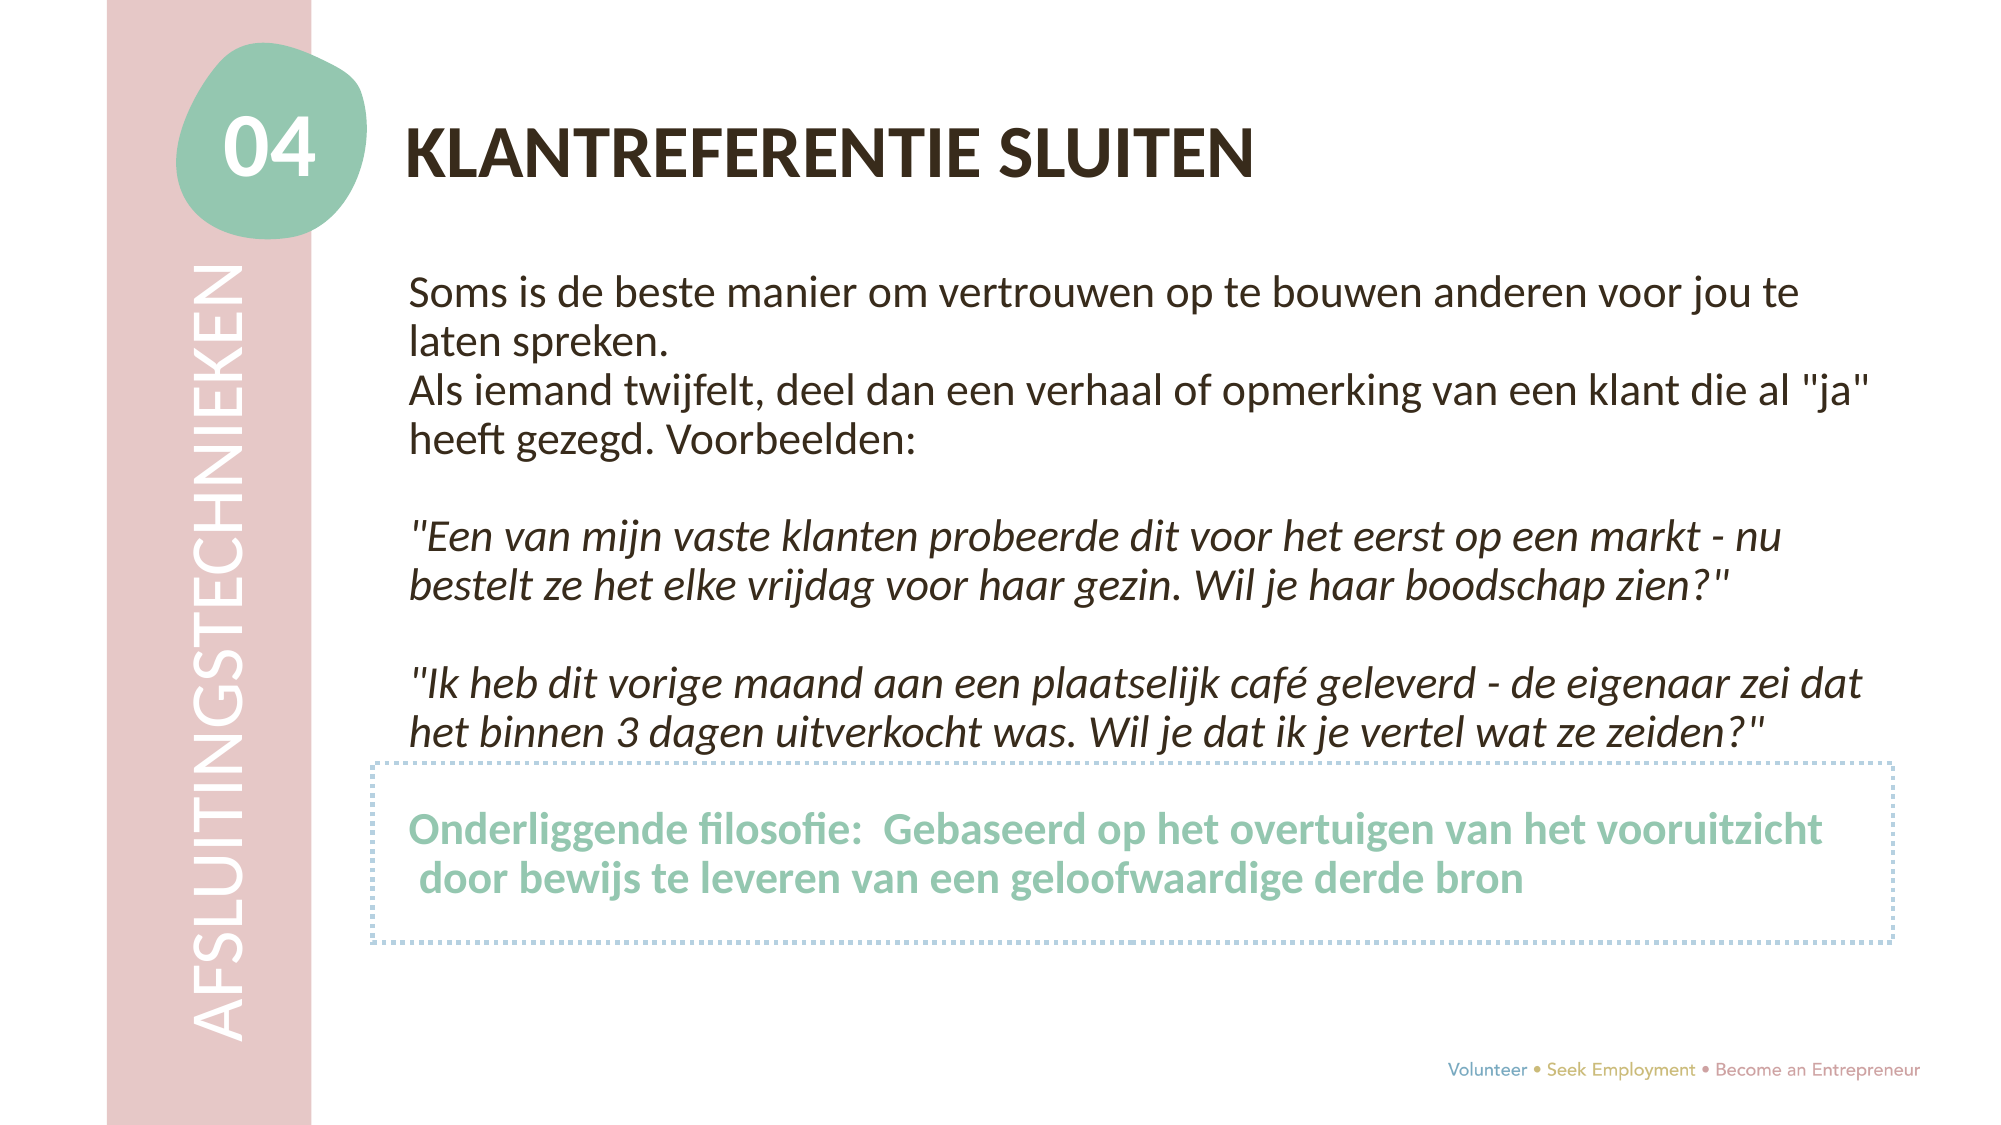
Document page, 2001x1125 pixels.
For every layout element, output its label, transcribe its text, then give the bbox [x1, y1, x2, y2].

list Soms is de beste manier om vertrouwen op te bouwen anderen voor jou te laten spreken. Als iemand twijfelt, deel dan een verhaal of opmerking van een klant die al "ja" heeft gezegd. Voorbeelden: "Een van mijn vaste klanten probeerde dit voor het eerst op een markt - nu bestelt ze het elke vrijdag voor haar gezin. Wil je haar boodschap zien?" "Ik heb dit vorige maand aan een plaatselijk café geleverd - de eigenaar zei dat het binnen 3 dagen uitverkocht was. Wil je dat ik je vertel wat ze zeiden?" Onderliggende filosofie: Gebaseerd op het overtuigen van het vooruitzicht door bewijs te leveren van een geloofwaardige derde bron [393, 260, 1898, 1081]
list KLANTREFERENTIE SLUITEN [390, 94, 1697, 213]
picture [1418, 1046, 1971, 1103]
text_box AFSLUITINGSTECHNIEKEN [170, 0, 346, 1057]
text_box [175, 42, 367, 297]
text_box [372, 762, 1894, 944]
text_box [106, 0, 312, 1125]
